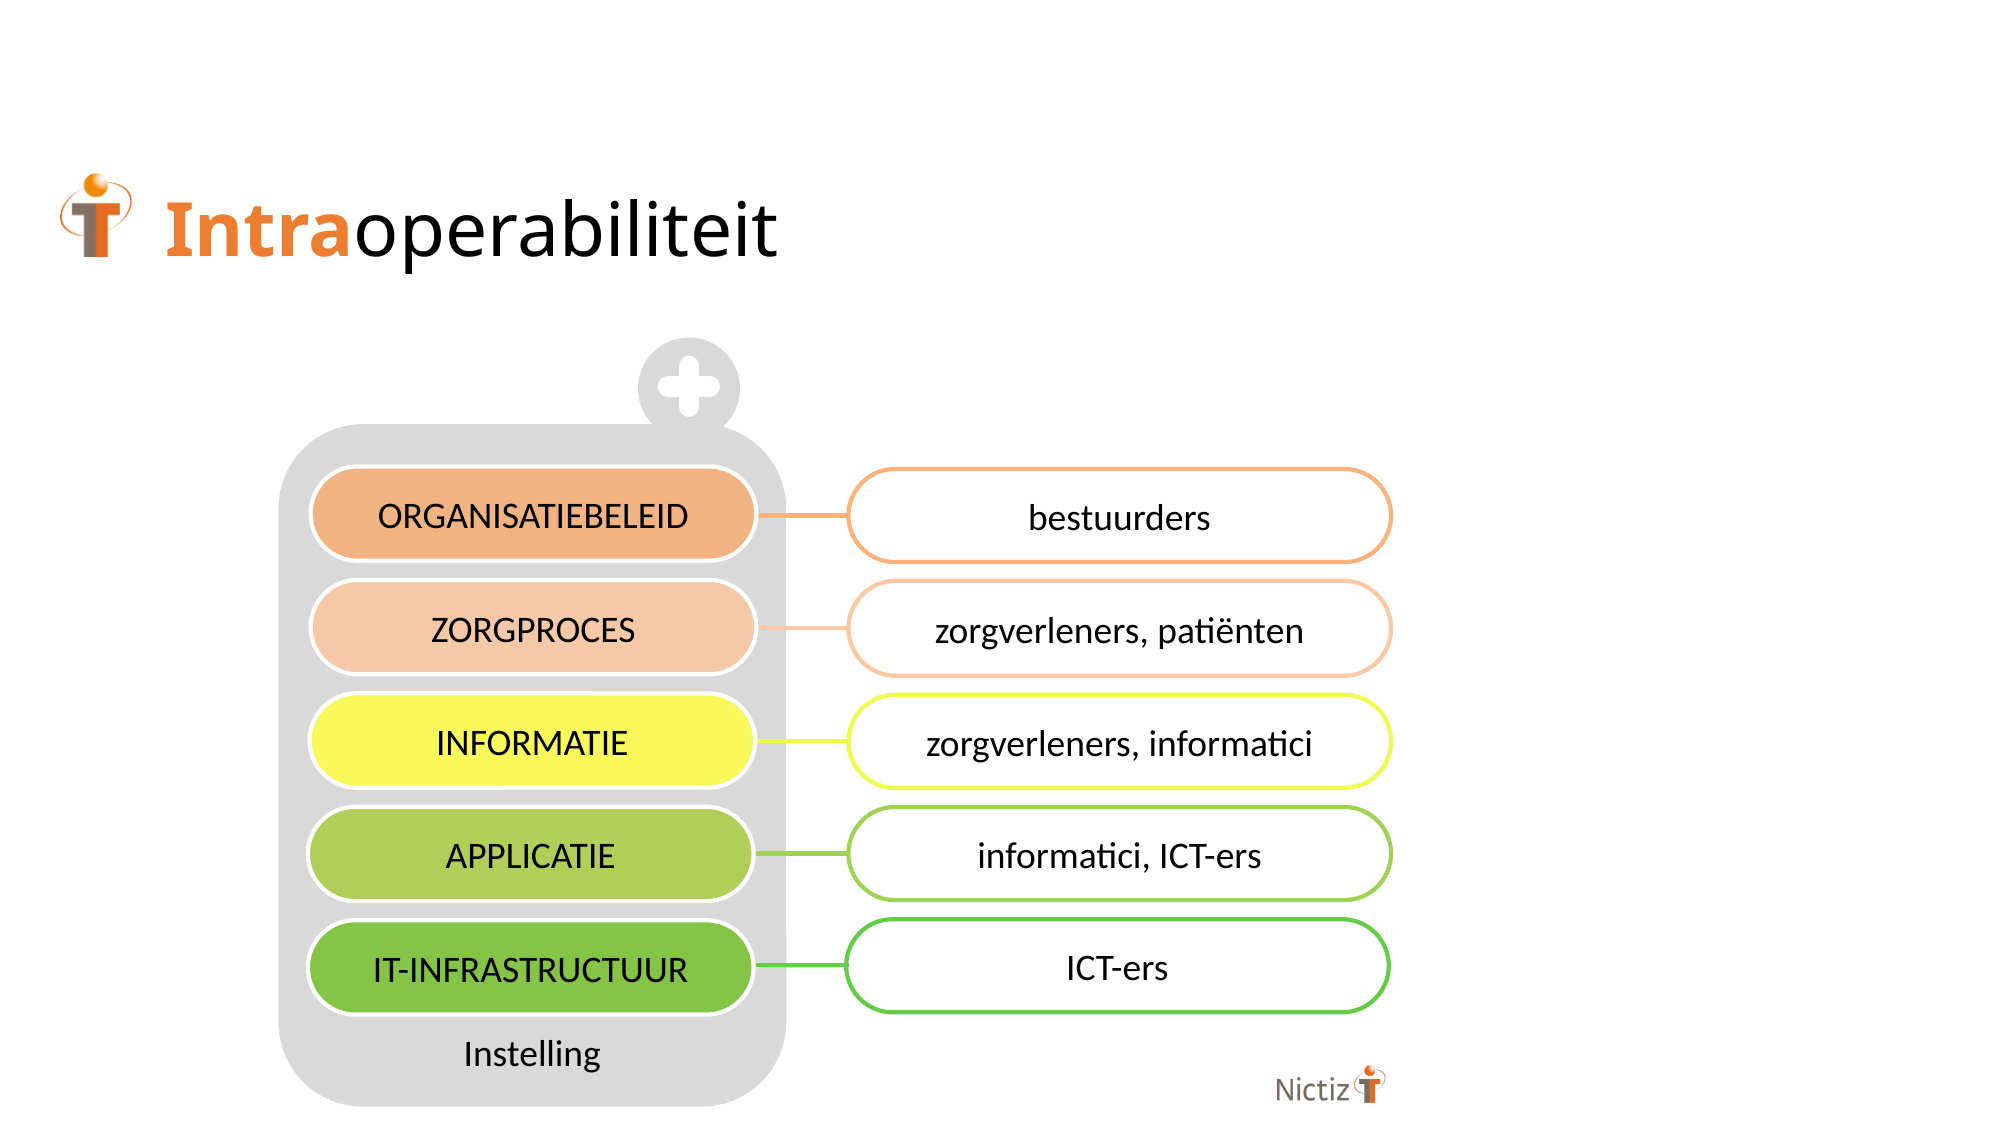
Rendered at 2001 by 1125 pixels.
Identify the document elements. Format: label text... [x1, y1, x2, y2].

text_box ZORGPROCES [309, 578, 758, 676]
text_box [668, 366, 710, 407]
text_box IT-INFRASTRUCTUUR [306, 919, 755, 1016]
picture [1273, 1061, 1389, 1107]
text_box APPLICATIE [306, 805, 755, 903]
text_box ICT-ers [845, 918, 1390, 1014]
text_box [636, 336, 741, 441]
text_box bestuurders [847, 467, 1393, 564]
title Intraoperabiliteit [150, 184, 1863, 351]
text_box zorgverleners, patiënten [847, 579, 1393, 677]
text_box ORGANISATIEBELEID [309, 465, 758, 562]
text_box zorgverleners, informatici [847, 693, 1393, 789]
text_box Instelling [277, 423, 788, 1108]
text_box INFORMATIE [308, 692, 757, 789]
picture [60, 173, 132, 257]
text_box informatici, ICT-ers [847, 805, 1393, 902]
